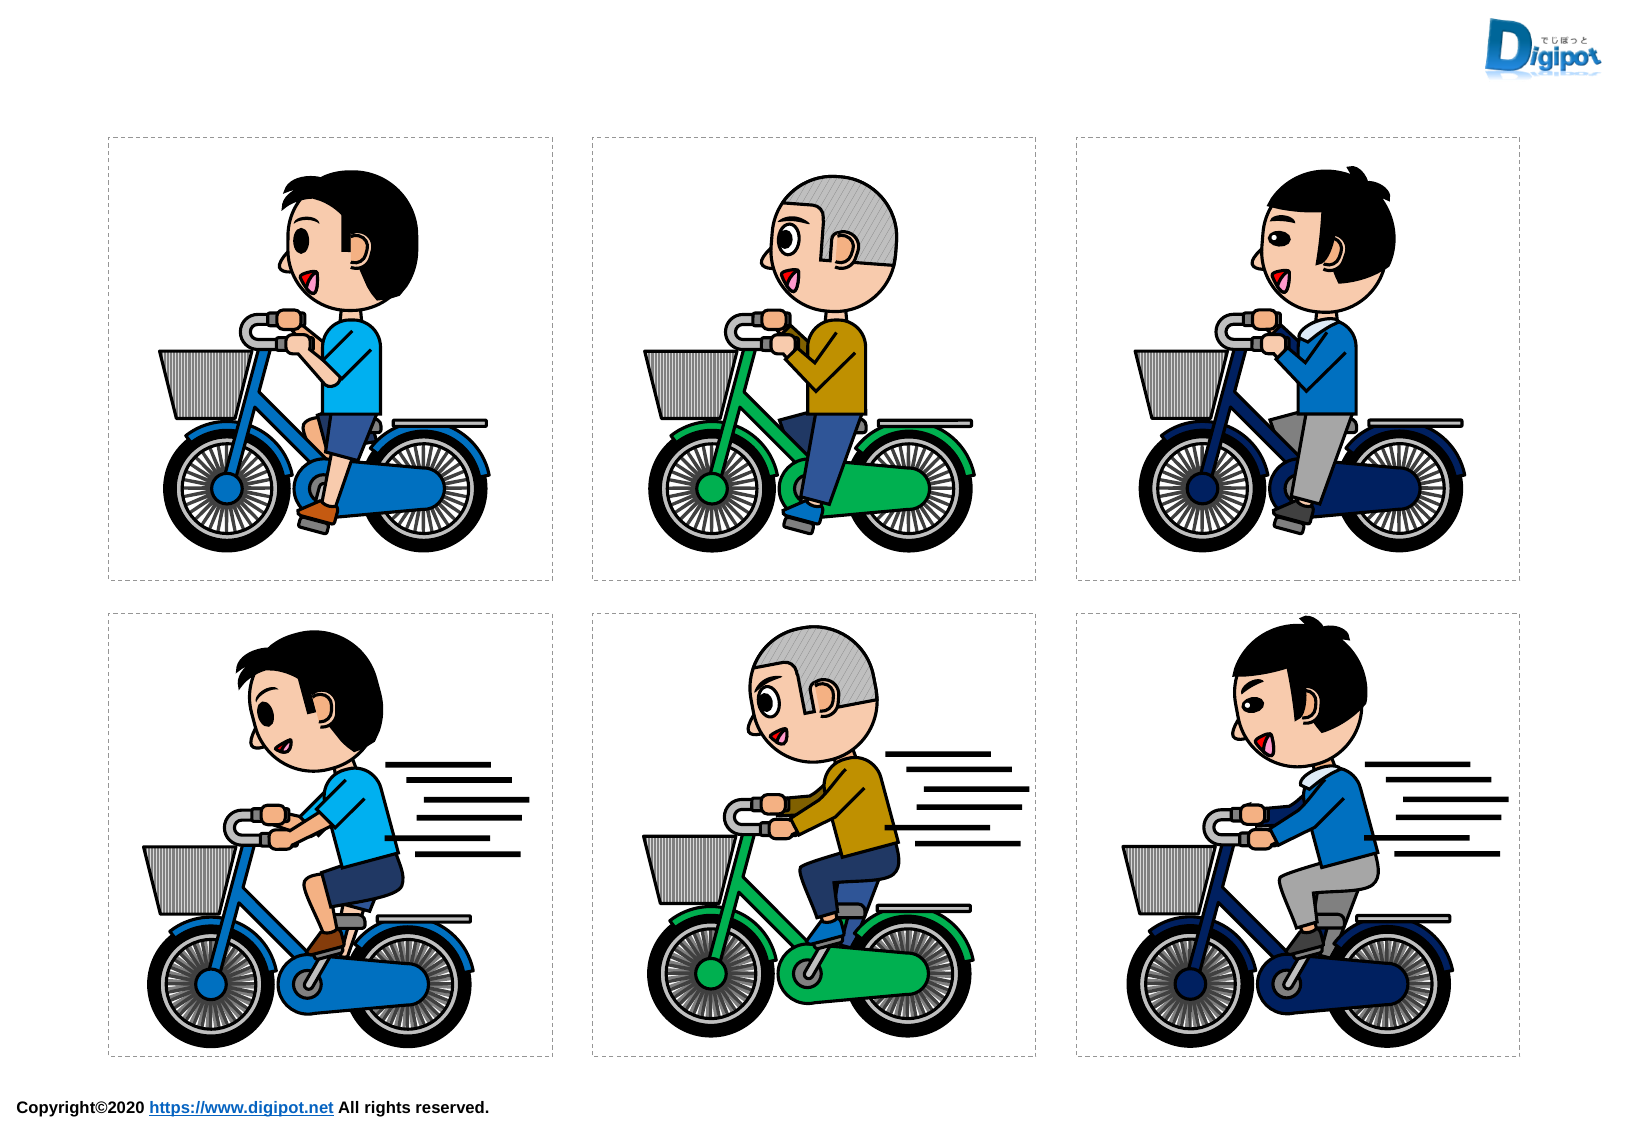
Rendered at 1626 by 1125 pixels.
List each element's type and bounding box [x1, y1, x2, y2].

text_box [1135, 160, 1466, 555]
picture [1485, 18, 1602, 82]
text_box [643, 626, 1030, 1040]
text_box [1122, 614, 1509, 1051]
text_box [644, 175, 976, 555]
text_box [143, 631, 530, 1051]
text_box [159, 170, 491, 555]
